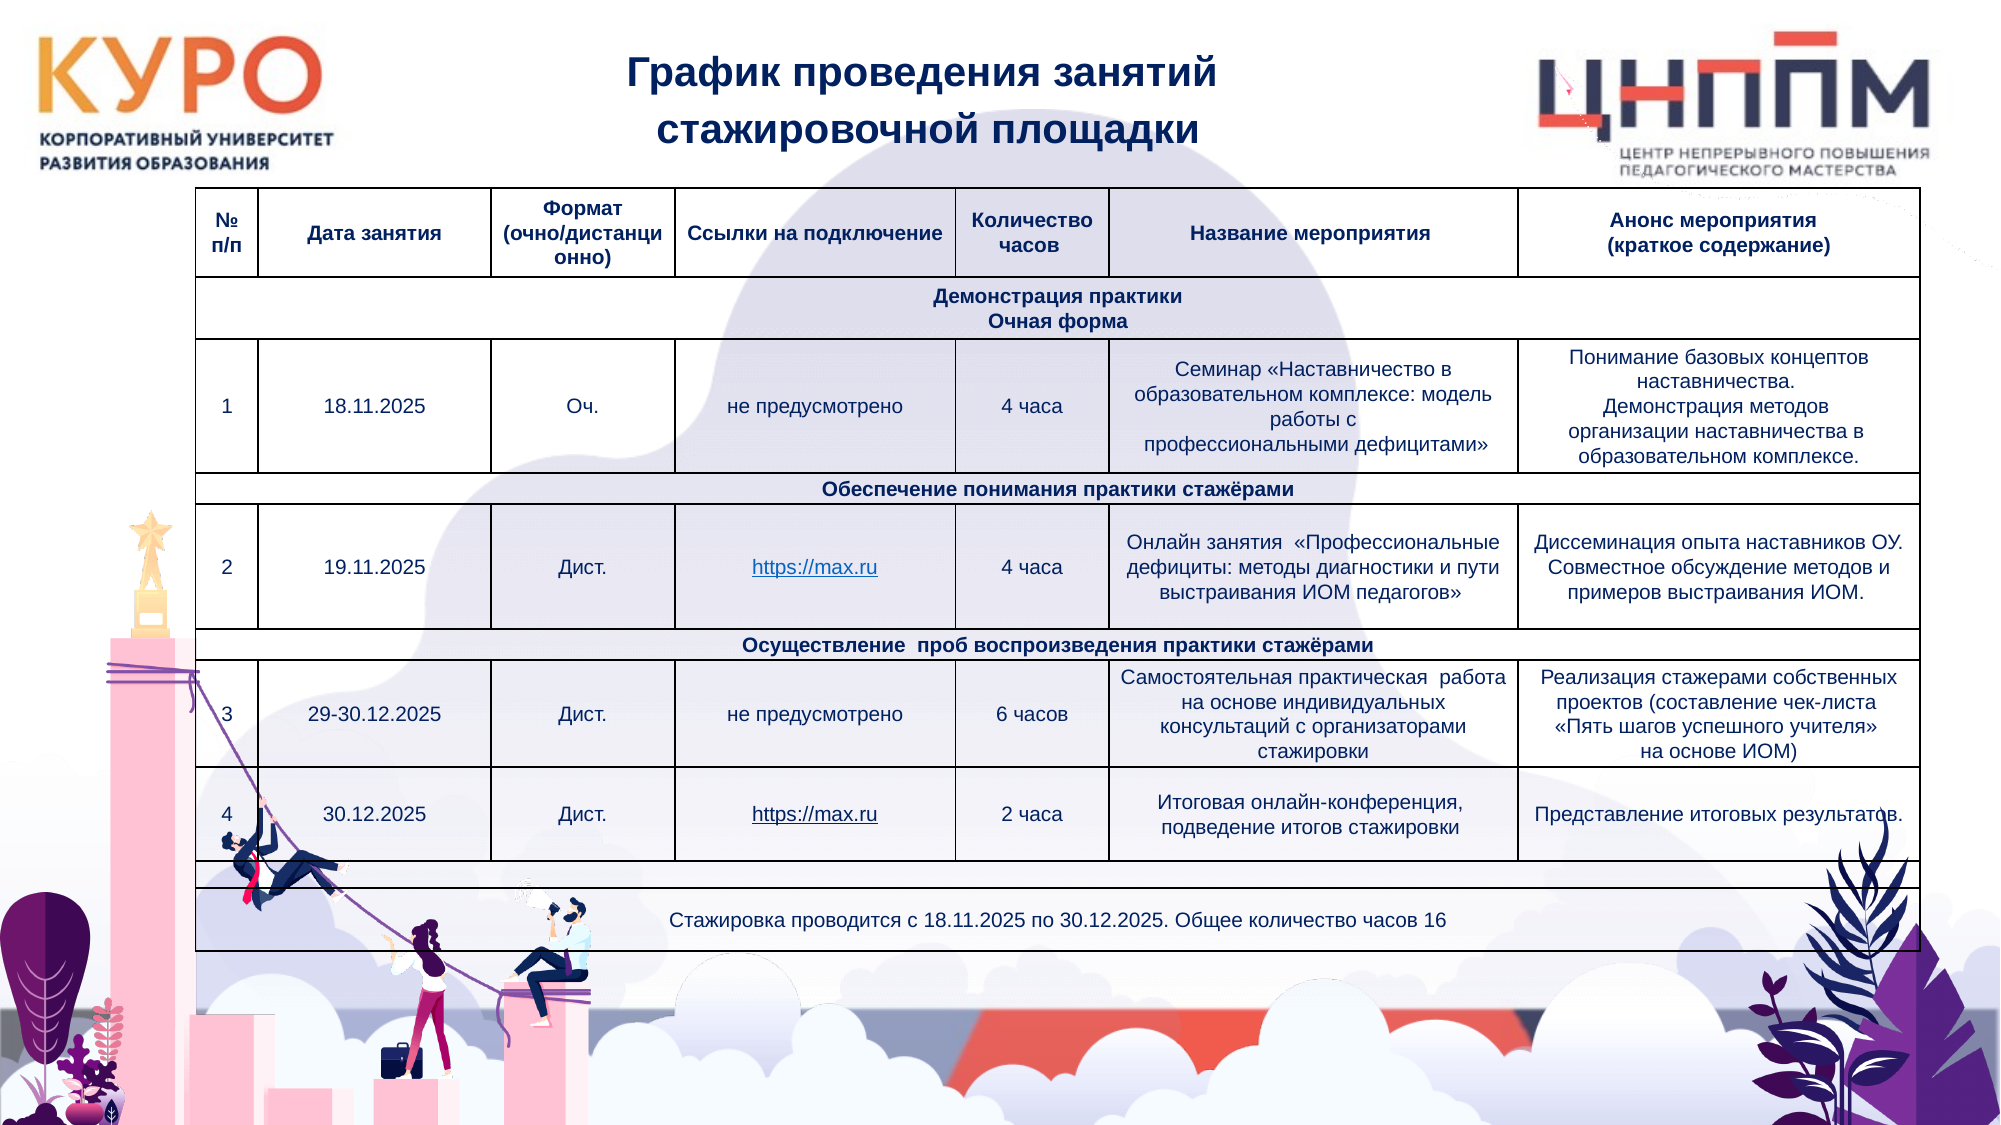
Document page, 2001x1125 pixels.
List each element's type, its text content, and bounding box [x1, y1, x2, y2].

table_cell Дист. [492, 661, 674, 766]
table_cell 29-30.12.2025 [259, 661, 490, 766]
table_cell Дист. [492, 505, 674, 628]
table_header Анонс мероприятия (краткое содержание) [1519, 189, 1919, 276]
table_cell Осуществление проб воспроизведения практики стажёрами [196, 630, 1919, 659]
table_cell Понимание базовых концептов наставничества. Демонстрация методов организации наставничества в образовательном комплексе. [1519, 340, 1919, 472]
table_cell 2 [196, 505, 257, 628]
table_cell 6 часов [956, 661, 1108, 766]
table_header Ссылки на подключение [676, 189, 955, 276]
table_cell [196, 862, 1919, 887]
table_cell 3 [196, 661, 257, 766]
table_cell не предусмотрено [676, 661, 955, 766]
table_cell Дист. [492, 768, 674, 860]
table_cell Стажировка проводится с 18.11.2025 по 30.12.2025. Общее количество часов 16 [196, 889, 1919, 950]
table_header Количество часов [956, 189, 1108, 276]
table_cell Оч. [492, 340, 674, 472]
table_header Дата занятия [259, 189, 490, 276]
table_header № п/п [196, 189, 257, 276]
table_cell не предусмотрено [676, 340, 955, 472]
table_cell https://max.ru [676, 768, 955, 860]
table_cell Семинар «Наставничество в образовательном комплексе: модель работы с профессиональными дефицитами» [1110, 340, 1517, 472]
table_cell https://max.ru [676, 505, 955, 628]
table_cell 1 [196, 340, 257, 472]
table_cell 4 часа [956, 340, 1108, 472]
table_cell 4 часа [956, 505, 1108, 628]
table_header Формат (очно/дистанционно) [492, 189, 674, 276]
table_cell Демонстрация практики Очная форма [196, 278, 1919, 338]
table_cell Онлайн занятия «Профессиональные дефициты: методы диагностики и пути выстраивания ИОМ педагогов» [1110, 505, 1517, 628]
table_cell 2 часа [956, 768, 1108, 860]
table_cell Представление итоговых результатов. [1519, 768, 1919, 860]
table_cell 19.11.2025 [259, 505, 490, 628]
text_box График проведения занятий стажировочной площадки [611, 29, 1245, 160]
table_cell Самостоятельная практическая работа на основе индивидуальных консультаций с организаторами стажировки [1110, 661, 1517, 766]
picture [0, 0, 2001, 1125]
table_cell 4 [196, 768, 257, 860]
table_cell Итоговая онлайн-конференция, подведение итогов стажировки [1110, 768, 1517, 860]
table_cell Реализация стажерами собственных проектов (составление чек-листа «Пять шагов успешного учителя» на основе ИОМ) [1519, 661, 1919, 766]
table_cell 18.11.2025 [259, 340, 490, 472]
table_cell 30.12.2025 [259, 768, 490, 860]
table_cell Диссеминация опыта наставников ОУ. Совместное обсуждение методов и примеров выстраивания ИОМ. [1519, 505, 1919, 628]
table_header Название мероприятия [1110, 189, 1517, 276]
table_cell Обеспечение понимания практики стажёрами [196, 474, 1919, 503]
